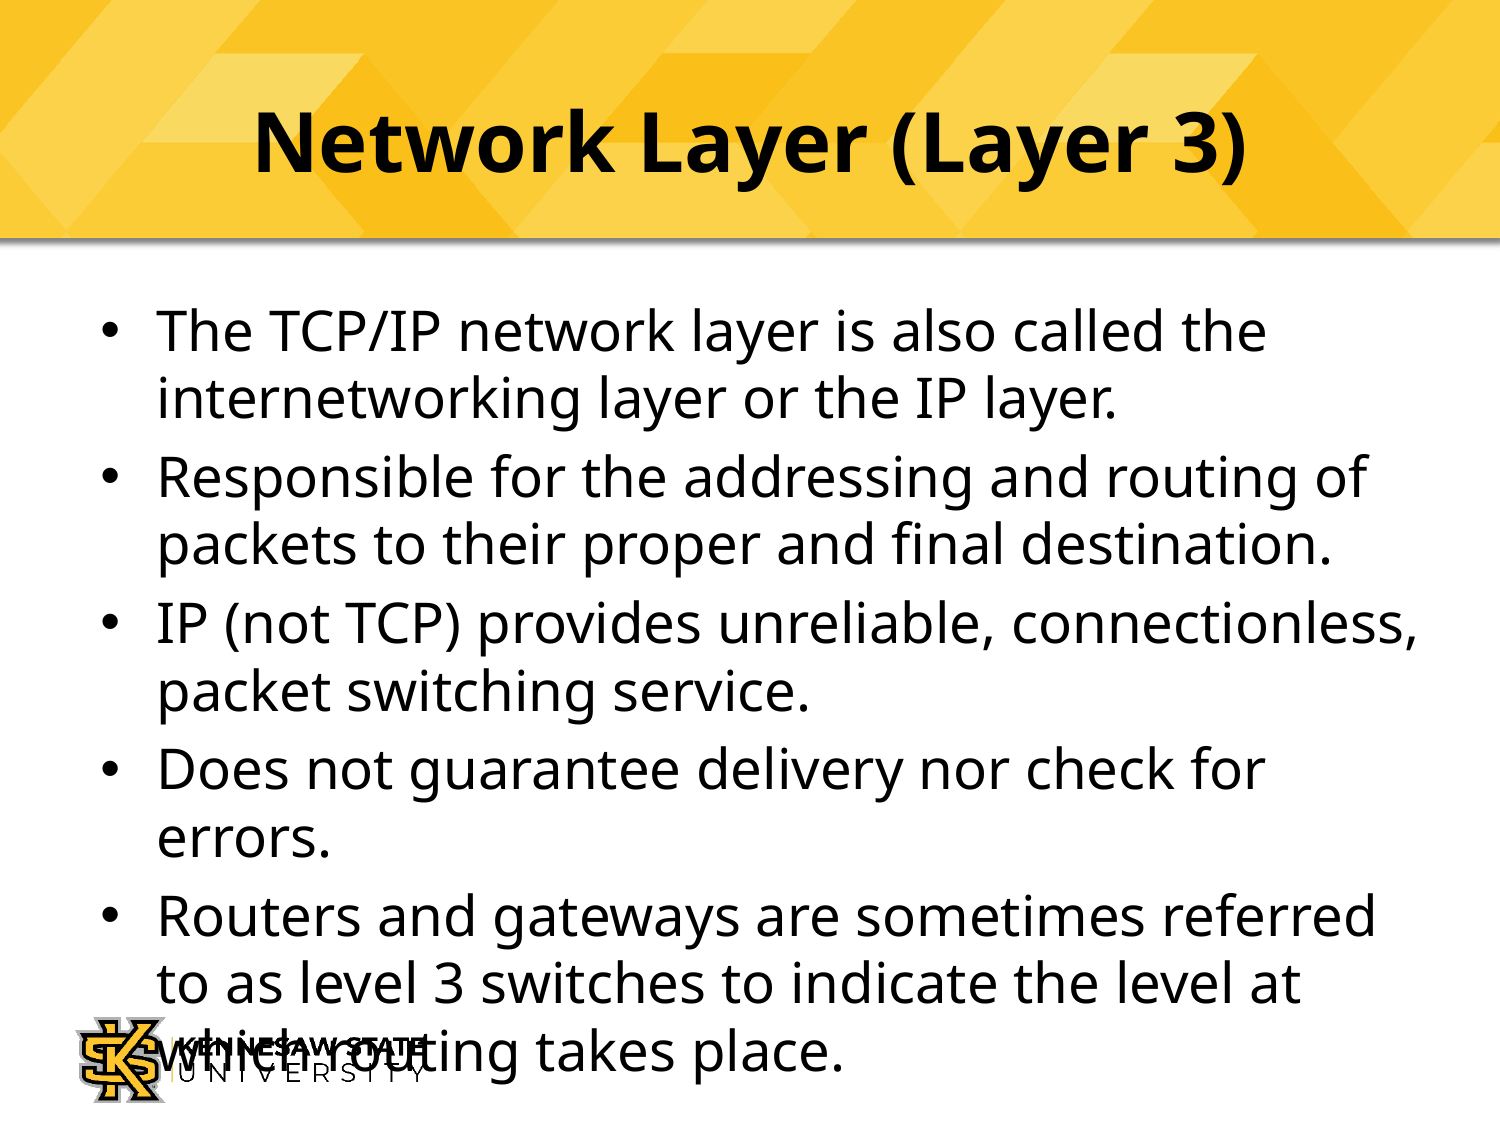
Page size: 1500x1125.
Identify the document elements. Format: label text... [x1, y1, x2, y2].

list The TCP/IP network layer is also called the internetworking layer or the IP layer. Responsible for the addressing and routing of packets to their proper and final destination. IP (not TCP) provides unreliable, connectionless, packet switching service. Does not guarantee delivery nor check for errors. Routers and gateways are sometimes referred to as level 3 switches to indicate the level at which routing takes place. [85, 287, 1438, 1025]
title Network Layer (Layer 3) [75, 45, 1425, 233]
picture [75, 1017, 425, 1103]
picture [0, 0, 1500, 251]
